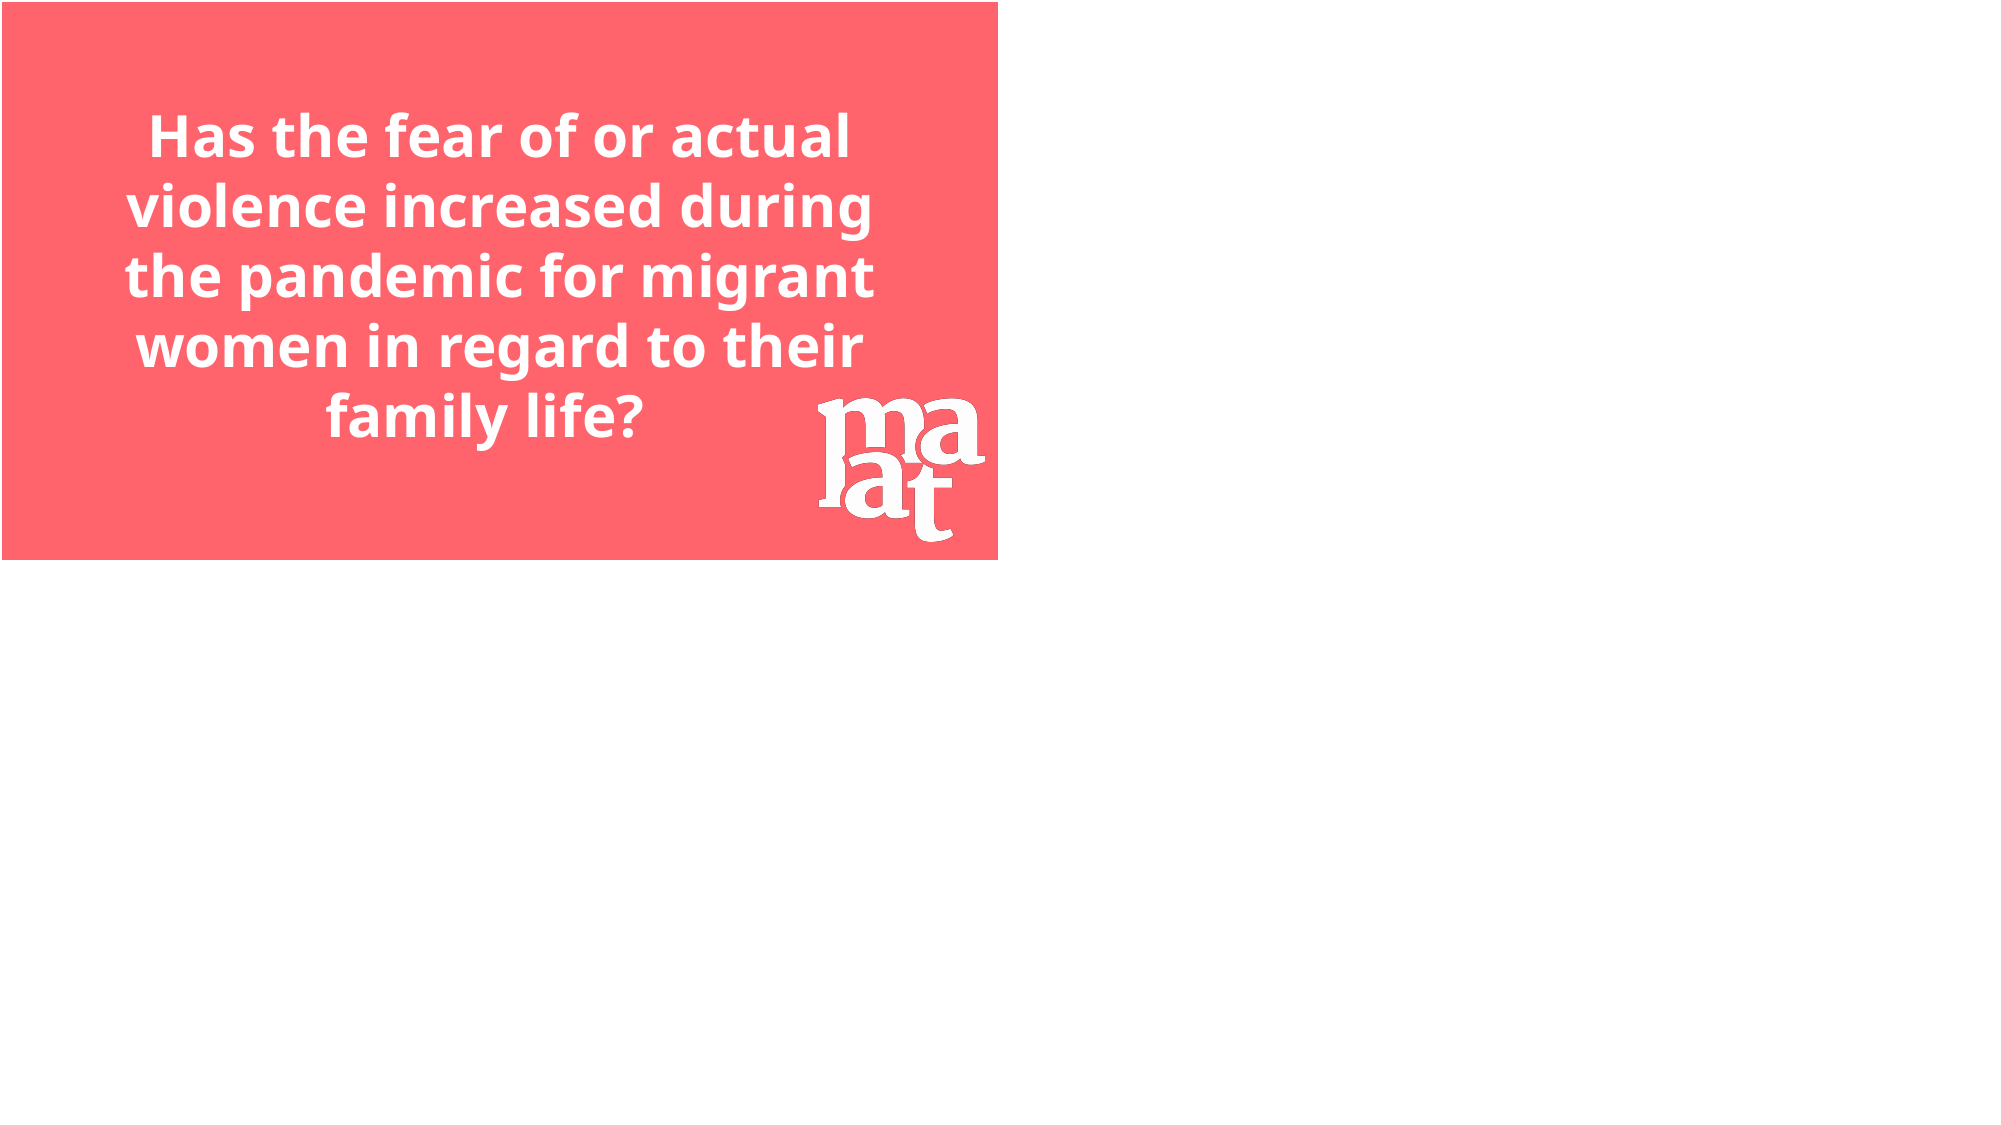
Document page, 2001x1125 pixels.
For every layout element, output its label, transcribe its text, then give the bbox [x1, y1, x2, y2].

text_box Has the fear of or actual violence increased during the pandemic for migrant women in regard to their family life? [102, 91, 898, 527]
text_box [0, 0, 1001, 564]
picture [818, 398, 985, 542]
